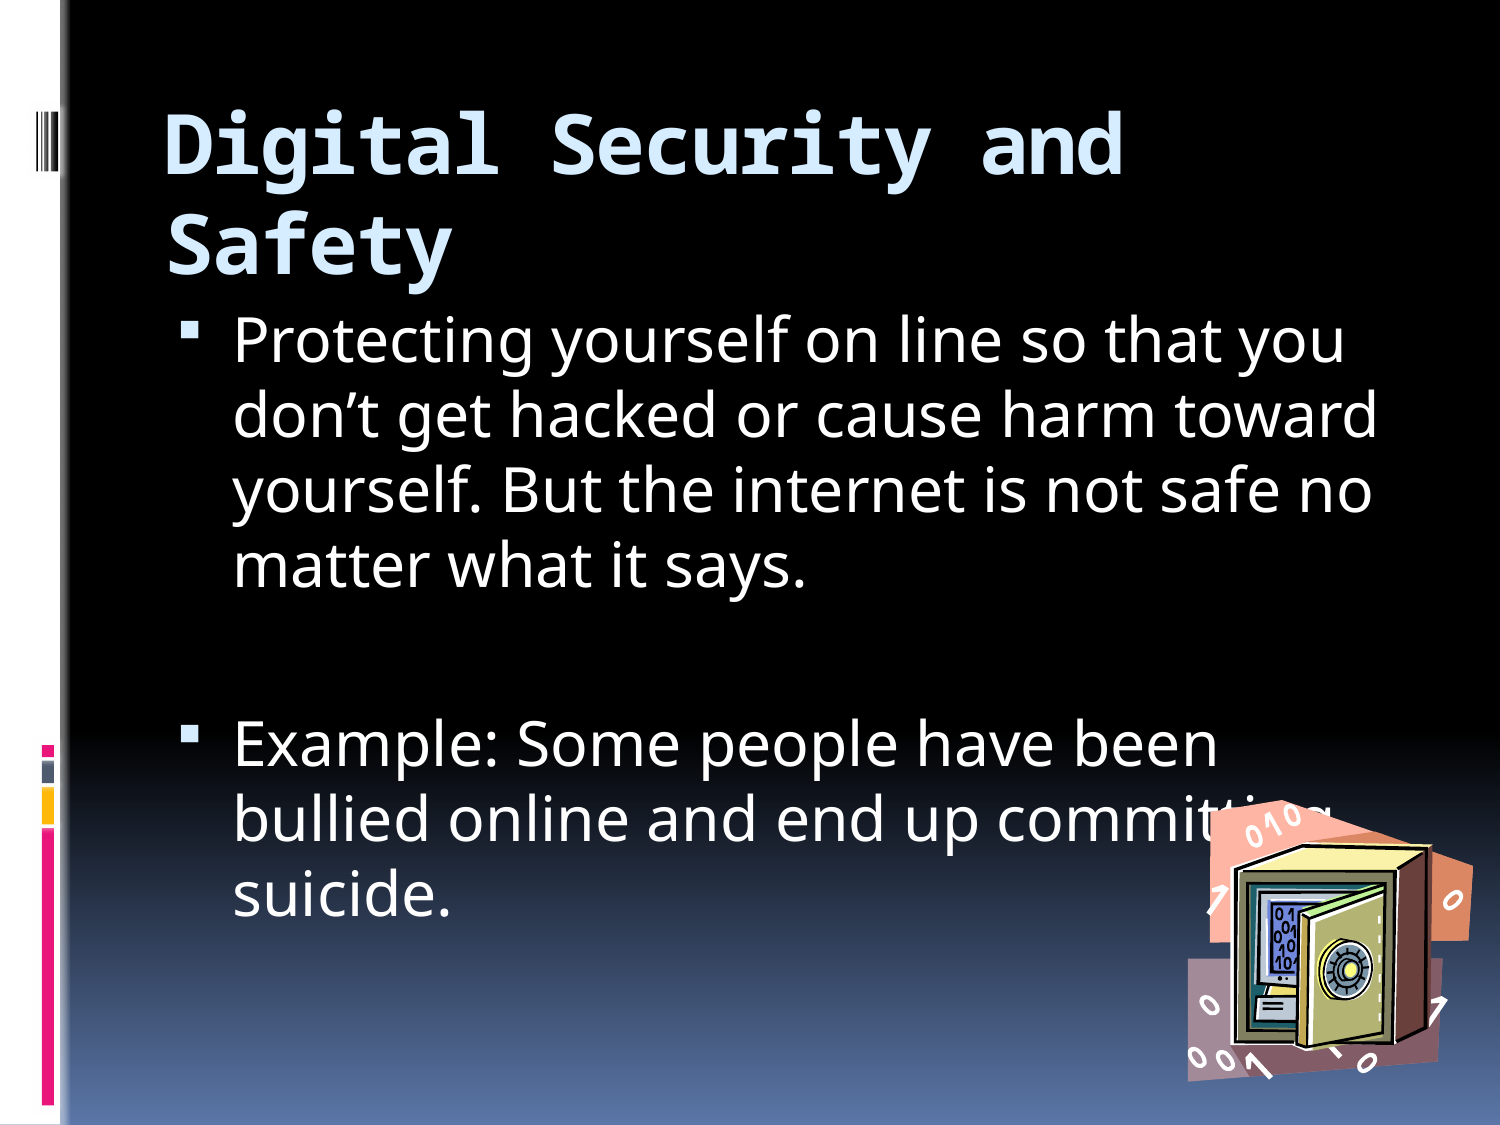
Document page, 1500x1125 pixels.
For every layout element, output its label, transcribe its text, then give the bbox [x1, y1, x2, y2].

list Protecting yourself on line so that you don’t get hacked or cause harm toward yourself. But the internet is not safe no matter what it says. Example: Some people have been bullied online and end up committing suicide. [150, 292, 1425, 1043]
title Digital Security and Safety [150, 83, 1425, 234]
picture [1187, 799, 1476, 1085]
